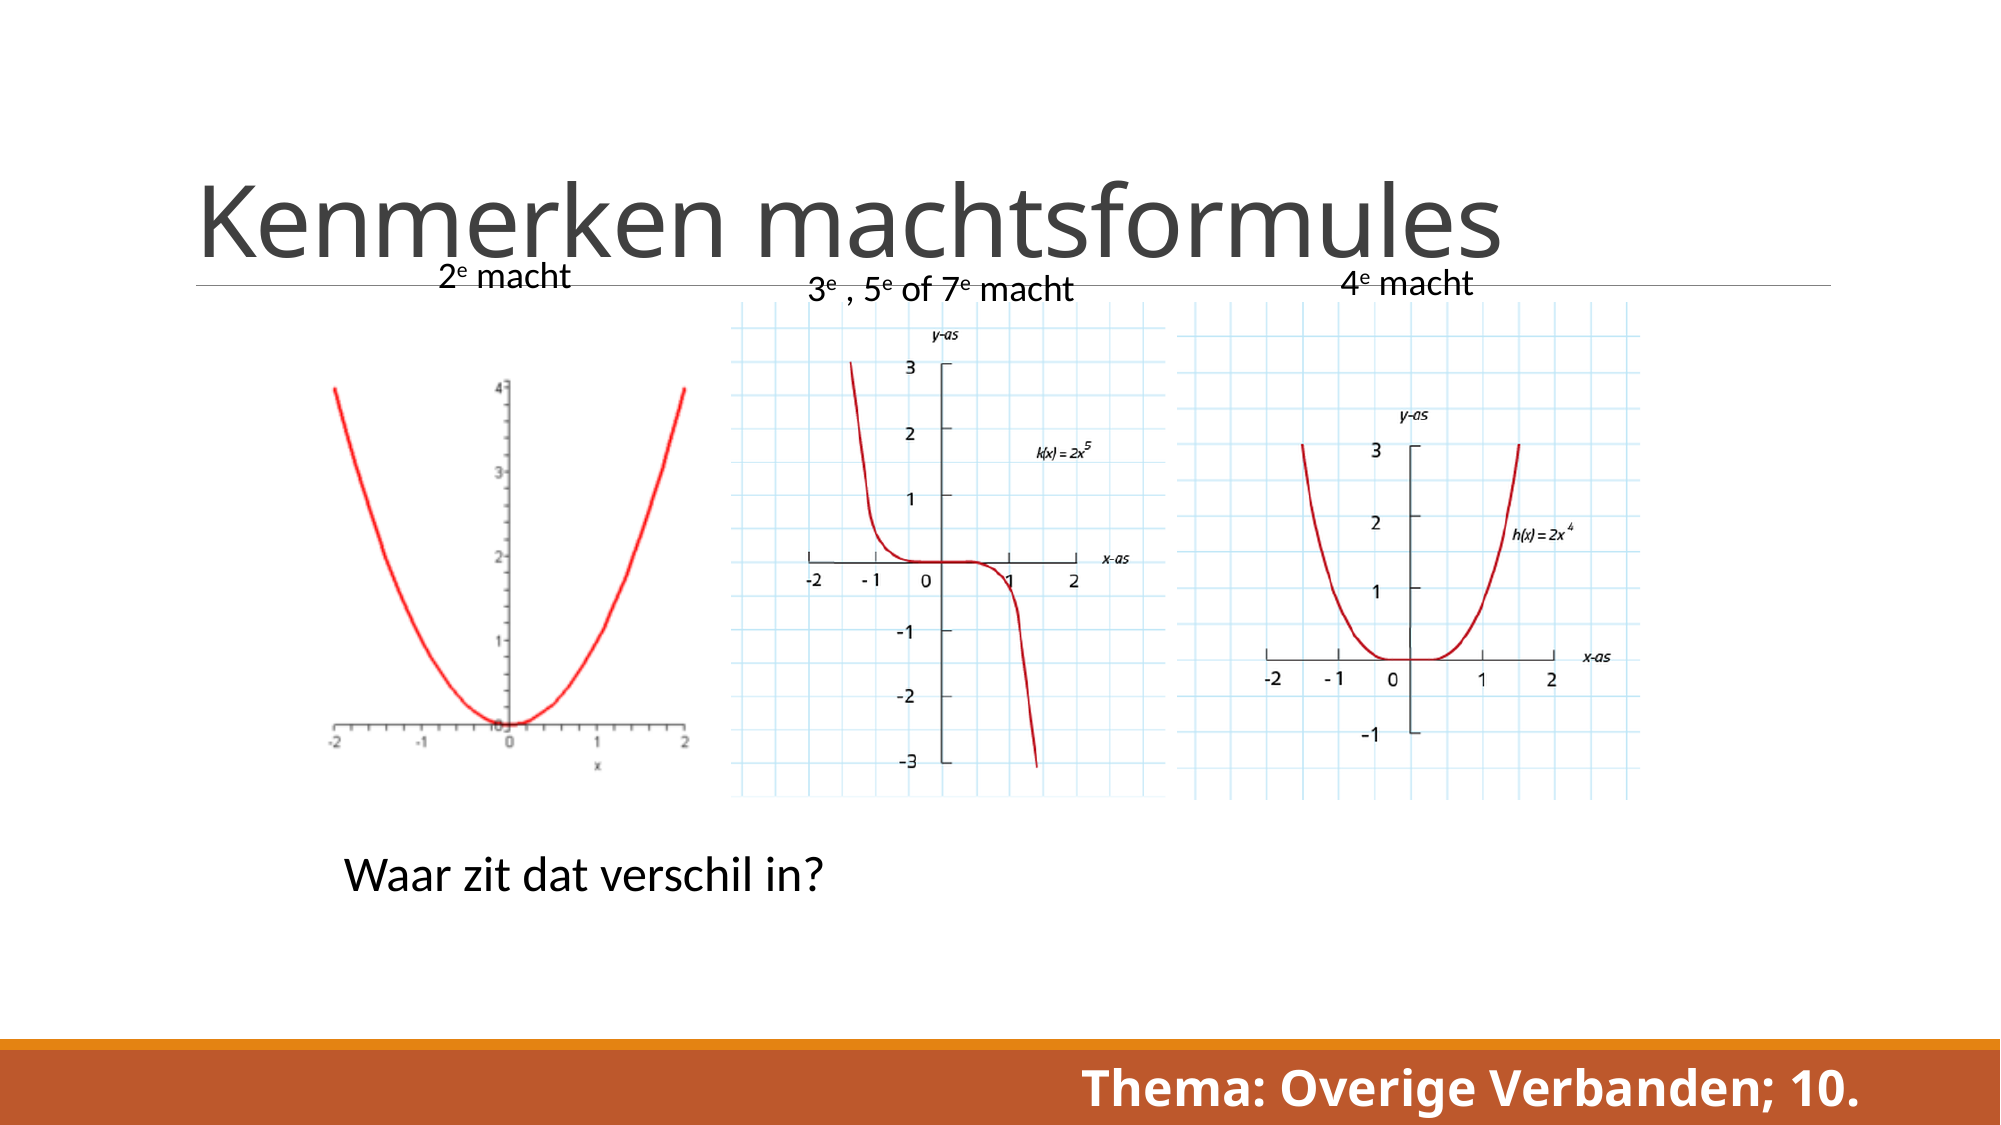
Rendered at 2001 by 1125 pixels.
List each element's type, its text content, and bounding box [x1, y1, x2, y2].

text_box Waar zit dat verschil in? [329, 834, 842, 909]
text_box 2e macht [423, 243, 587, 304]
text_box 3e , 5e of 7e macht [792, 256, 1090, 299]
picture [290, 337, 729, 776]
title Kenmerken machtsformules [180, 47, 1830, 285]
picture [1176, 302, 1641, 800]
text_box 4e macht [1325, 251, 1490, 299]
picture [730, 302, 1166, 800]
text_box Thema: Overige Verbanden; 10. Machtsverbanden [957, 1049, 1985, 1125]
